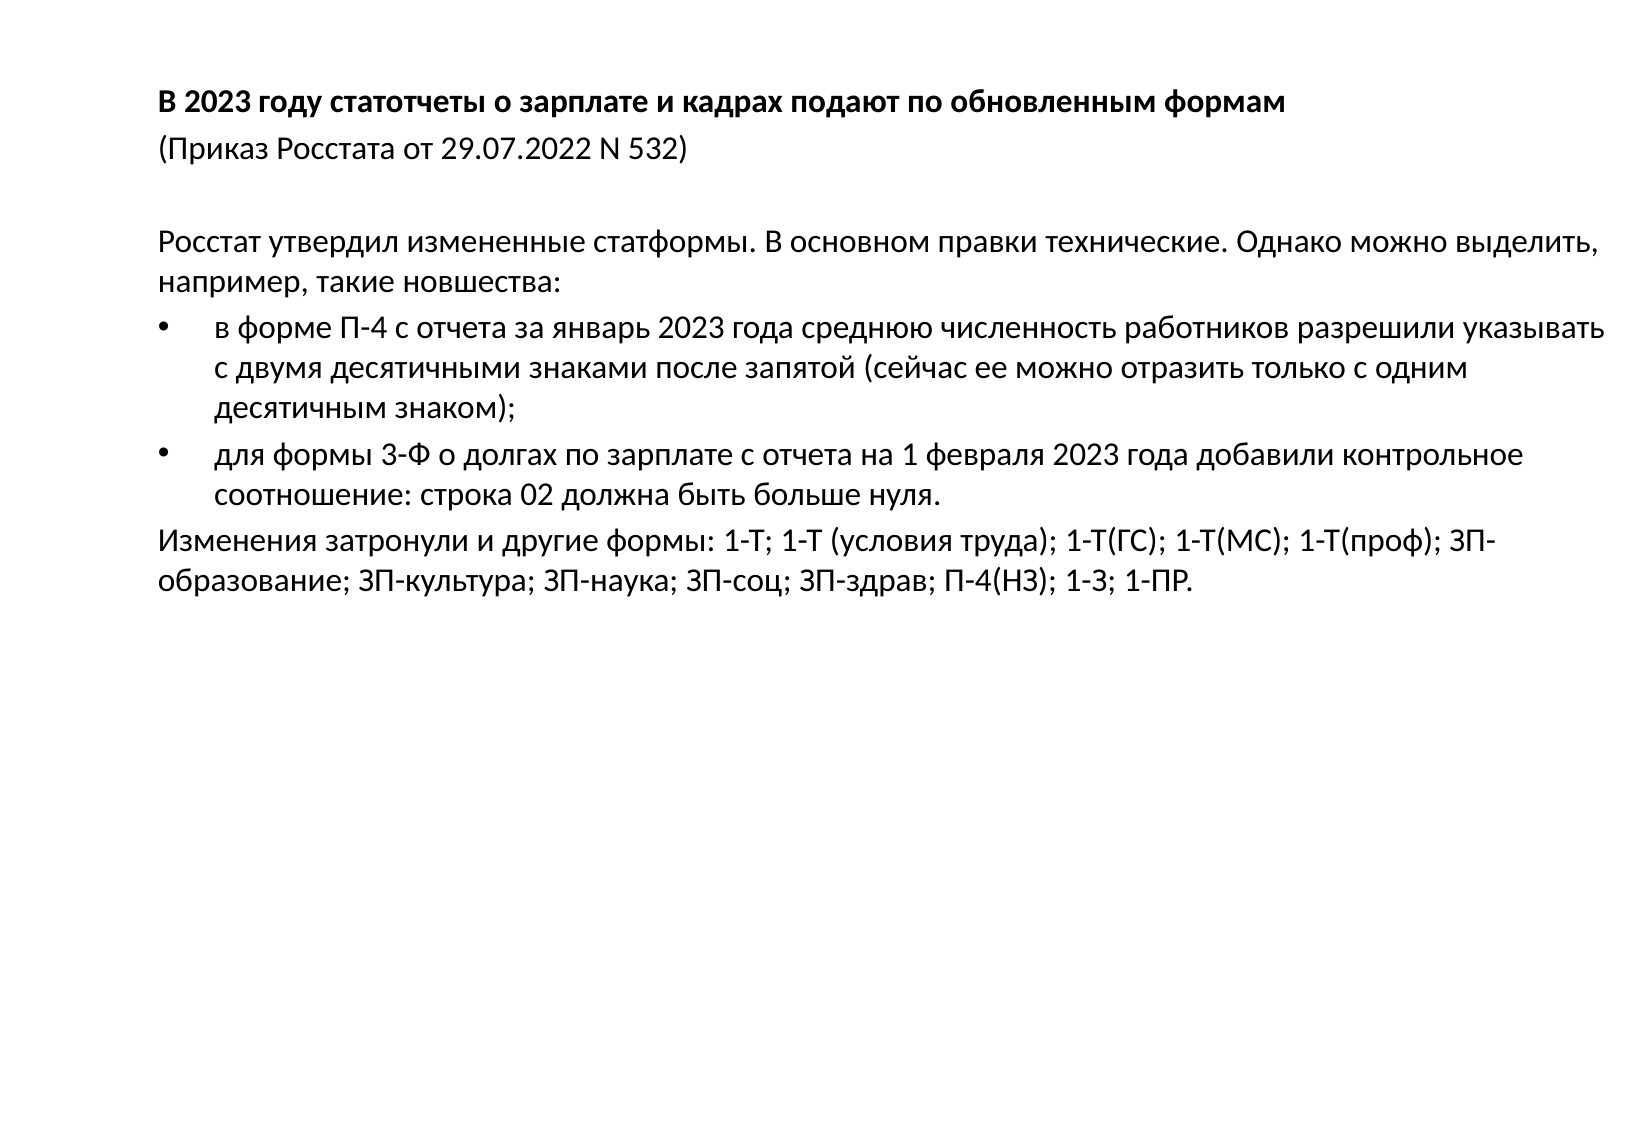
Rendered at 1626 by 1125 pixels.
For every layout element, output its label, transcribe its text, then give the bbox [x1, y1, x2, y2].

list В 2023 году статотчеты о зарплате и кадрах подают по обновленным формам (Приказ Росстата от 29.07.2022 N 532) Росстат утвердил измененные статформы. В основном правки технические. Однако можно выделить, например, такие новшества: в форме П-4 с отчета за январь 2023 года среднюю численность работников разрешили указывать с двумя десятичными знаками после запятой (сейчас ее можно отразить только с одним десятичным знаком); для формы 3-Ф о долгах по зарплате с отчета на 1 февраля 2023 года добавили контрольное соотношение: строка 02 должна быть больше нуля. Изменения затронули и другие формы: 1-Т; 1-Т (условия труда); 1-Т(ГС); 1-Т(МС); 1-Т(проф); ЗП-образование; ЗП-культура; ЗП-наука; ЗП-соц; ЗП-здрав; П-4(НЗ); 1-З; 1-ПР. [142, 71, 1625, 1003]
